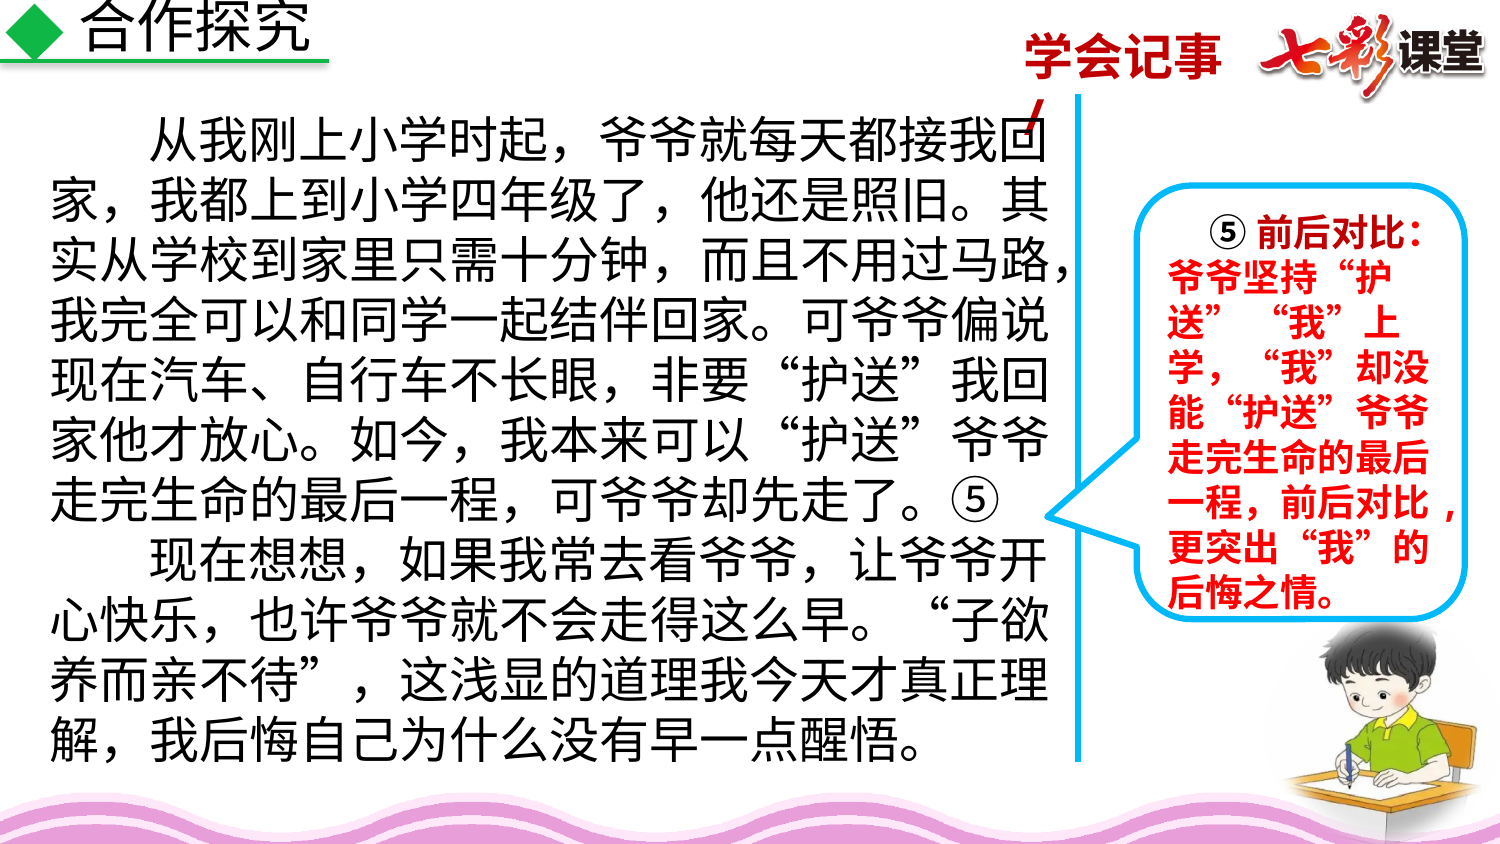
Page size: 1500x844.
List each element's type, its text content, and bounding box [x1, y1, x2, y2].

picture [1254, 8, 1491, 104]
text_box ⑤前后对比：爷爷坚持“护送” “我”上学，“我”却没能“护送”爷爷走完生命的最后一程，前后对比,更突出“我”的后悔之情。 [1045, 183, 1467, 622]
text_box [0, 0, 330, 68]
text_box 从我刚上小学时起，爷爷就每天都接我回家，我都上到小学四年级了，他还是照旧。其实从学校到家里只需十分钟，而且不用过马路，我完全可以和同学一起结伴回家。可爷爷偏说现在汽车、自行车不长眼，非要“护送”我回家他才放心。如今，我本来可以“护送”爷爷走完生命的最后一程，可爷爷却先走了。⑤ 现在想想，如果我常去看爷爷，让爷爷开心快乐，也许爷爷就不会走得这么早。“子欲养而亲不待”，这浅显的道理我今天才真正理解，我后悔自己为什么没有早一点醒悟。 [35, 101, 1102, 837]
picture [0, 637, 1500, 844]
